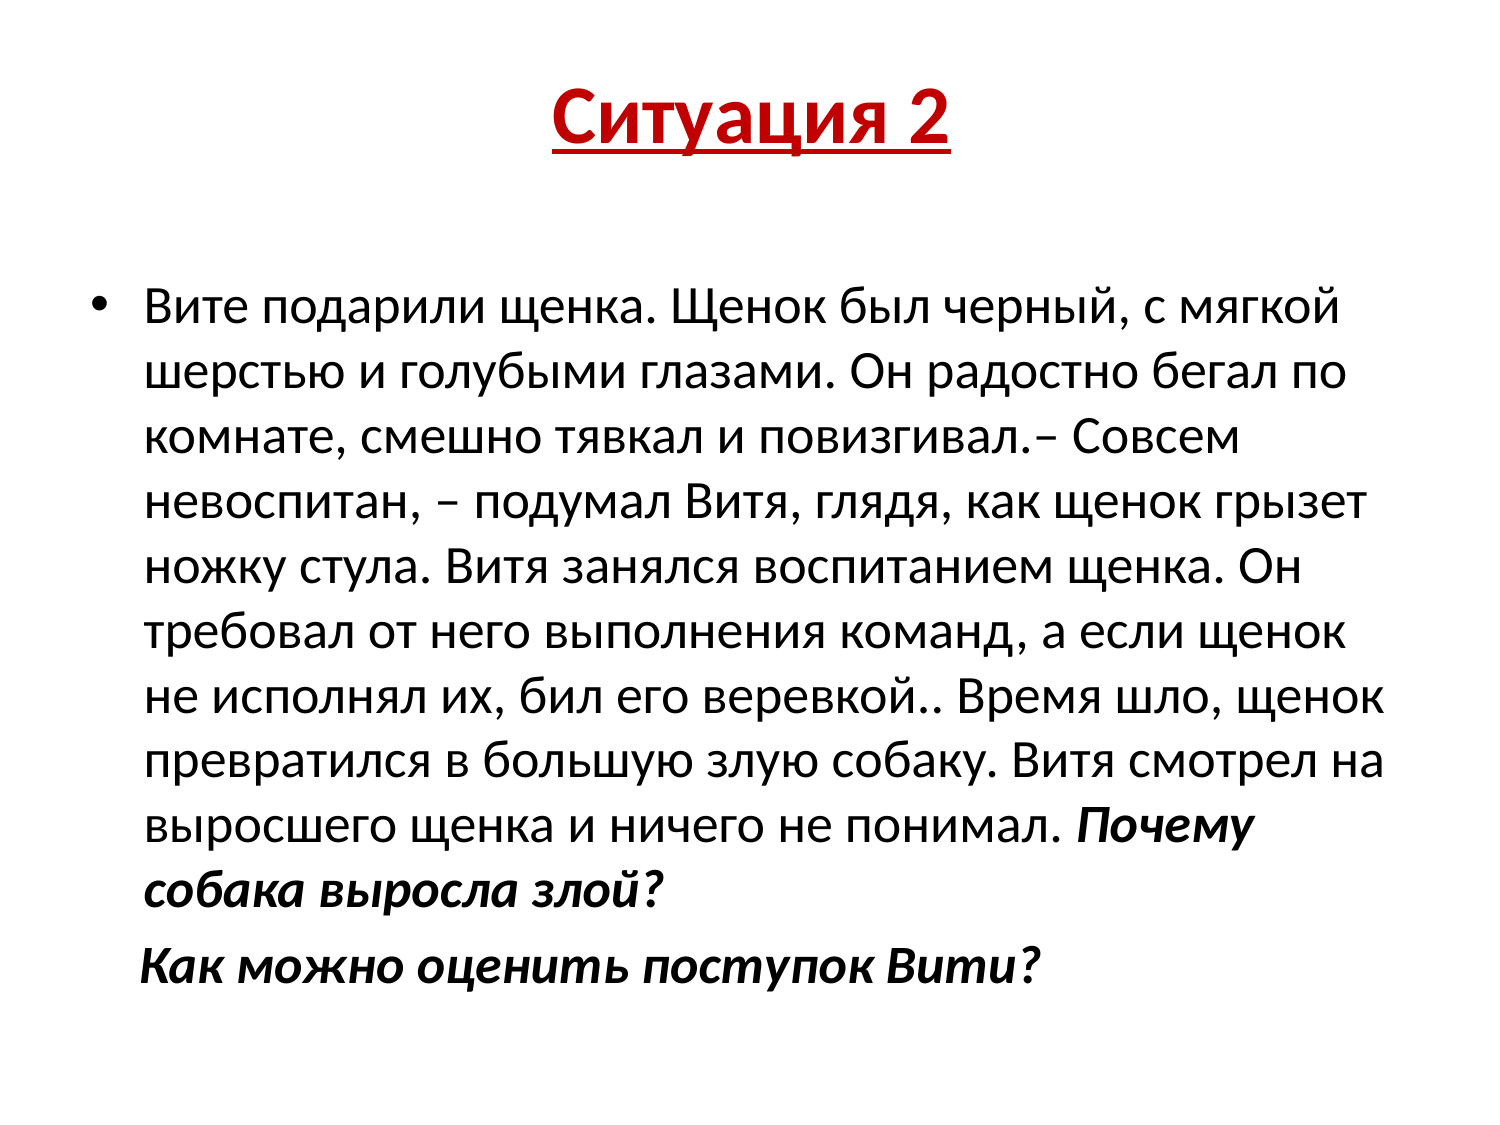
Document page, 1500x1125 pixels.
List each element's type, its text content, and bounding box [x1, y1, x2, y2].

title Ситуация 2 [76, 66, 1427, 254]
list Вите подарили щенка. Щенок был черный, с мягкой шерстью и голубыми глазами. Он радостно бегал по комнате, смешно тявкал и повизгивал.– Совсем невоспитан, – подумал Витя, глядя, как щенок грызет ножку стула. Витя занялся воспитанием щенка. Он требовал от него выполнения команд, а если щенок не исполнял их, бил его веревкой.. Время шло, щенок превратился в большую злую собаку. Витя смотрел на выросшего щенка и ничего не понимал. Почему собака выросла злой? Как можно оценить поступок Вити? [75, 262, 1425, 1005]
